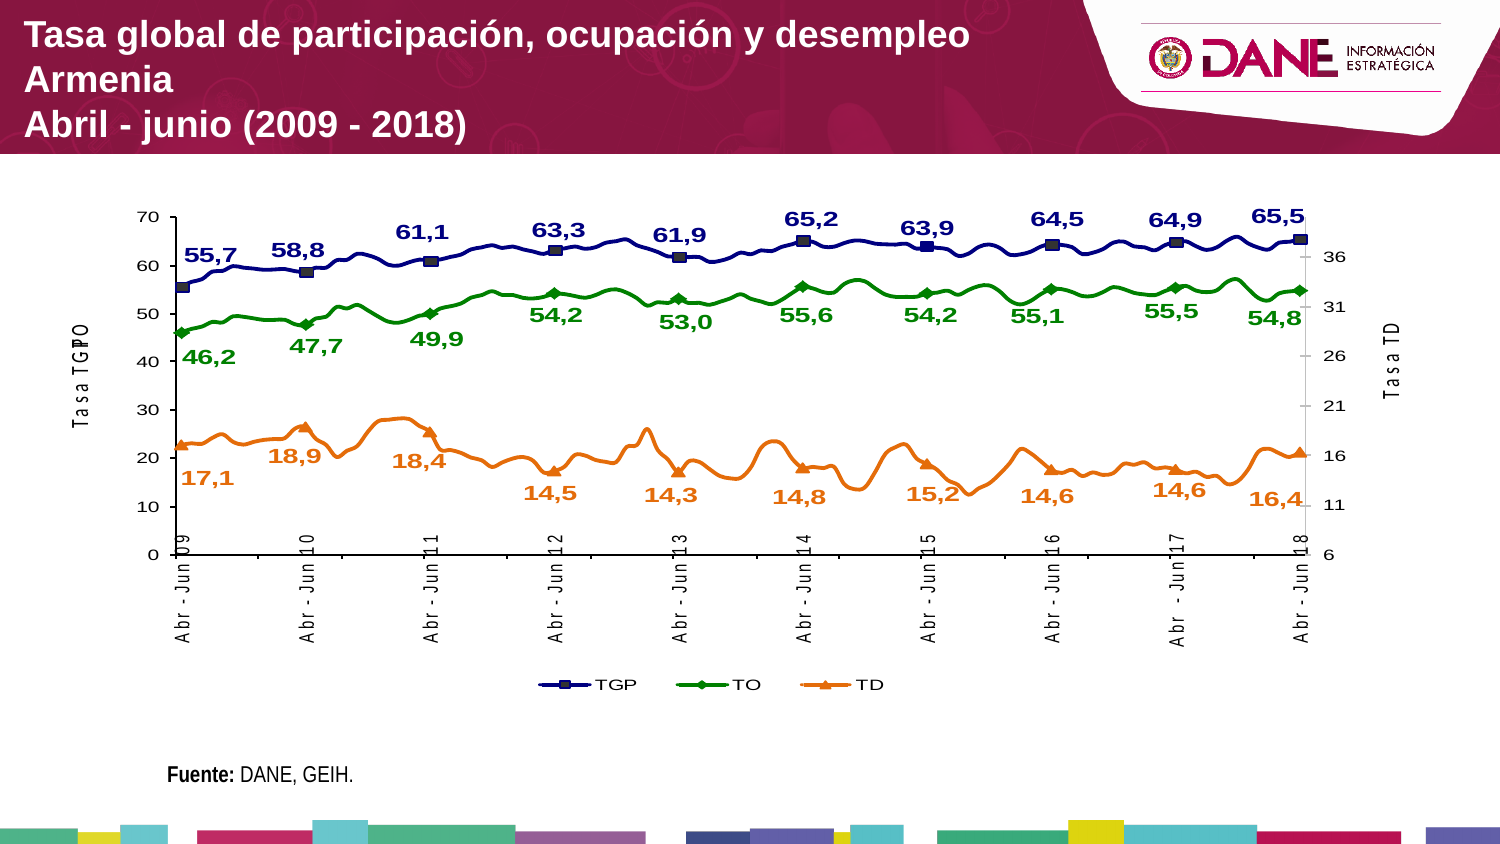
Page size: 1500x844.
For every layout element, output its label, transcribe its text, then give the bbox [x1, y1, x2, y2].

picture [0, 820, 1500, 844]
picture [1081, 148, 1500, 154]
text_box Fuente: DANE, GEIH. [143, 752, 369, 795]
text_box Tasa global de participación, ocupación y desempleo Armenia Abril - junio (2009 - 2018) [0, 2, 1081, 154]
picture [1139, 15, 1442, 101]
picture [40, 197, 1431, 707]
